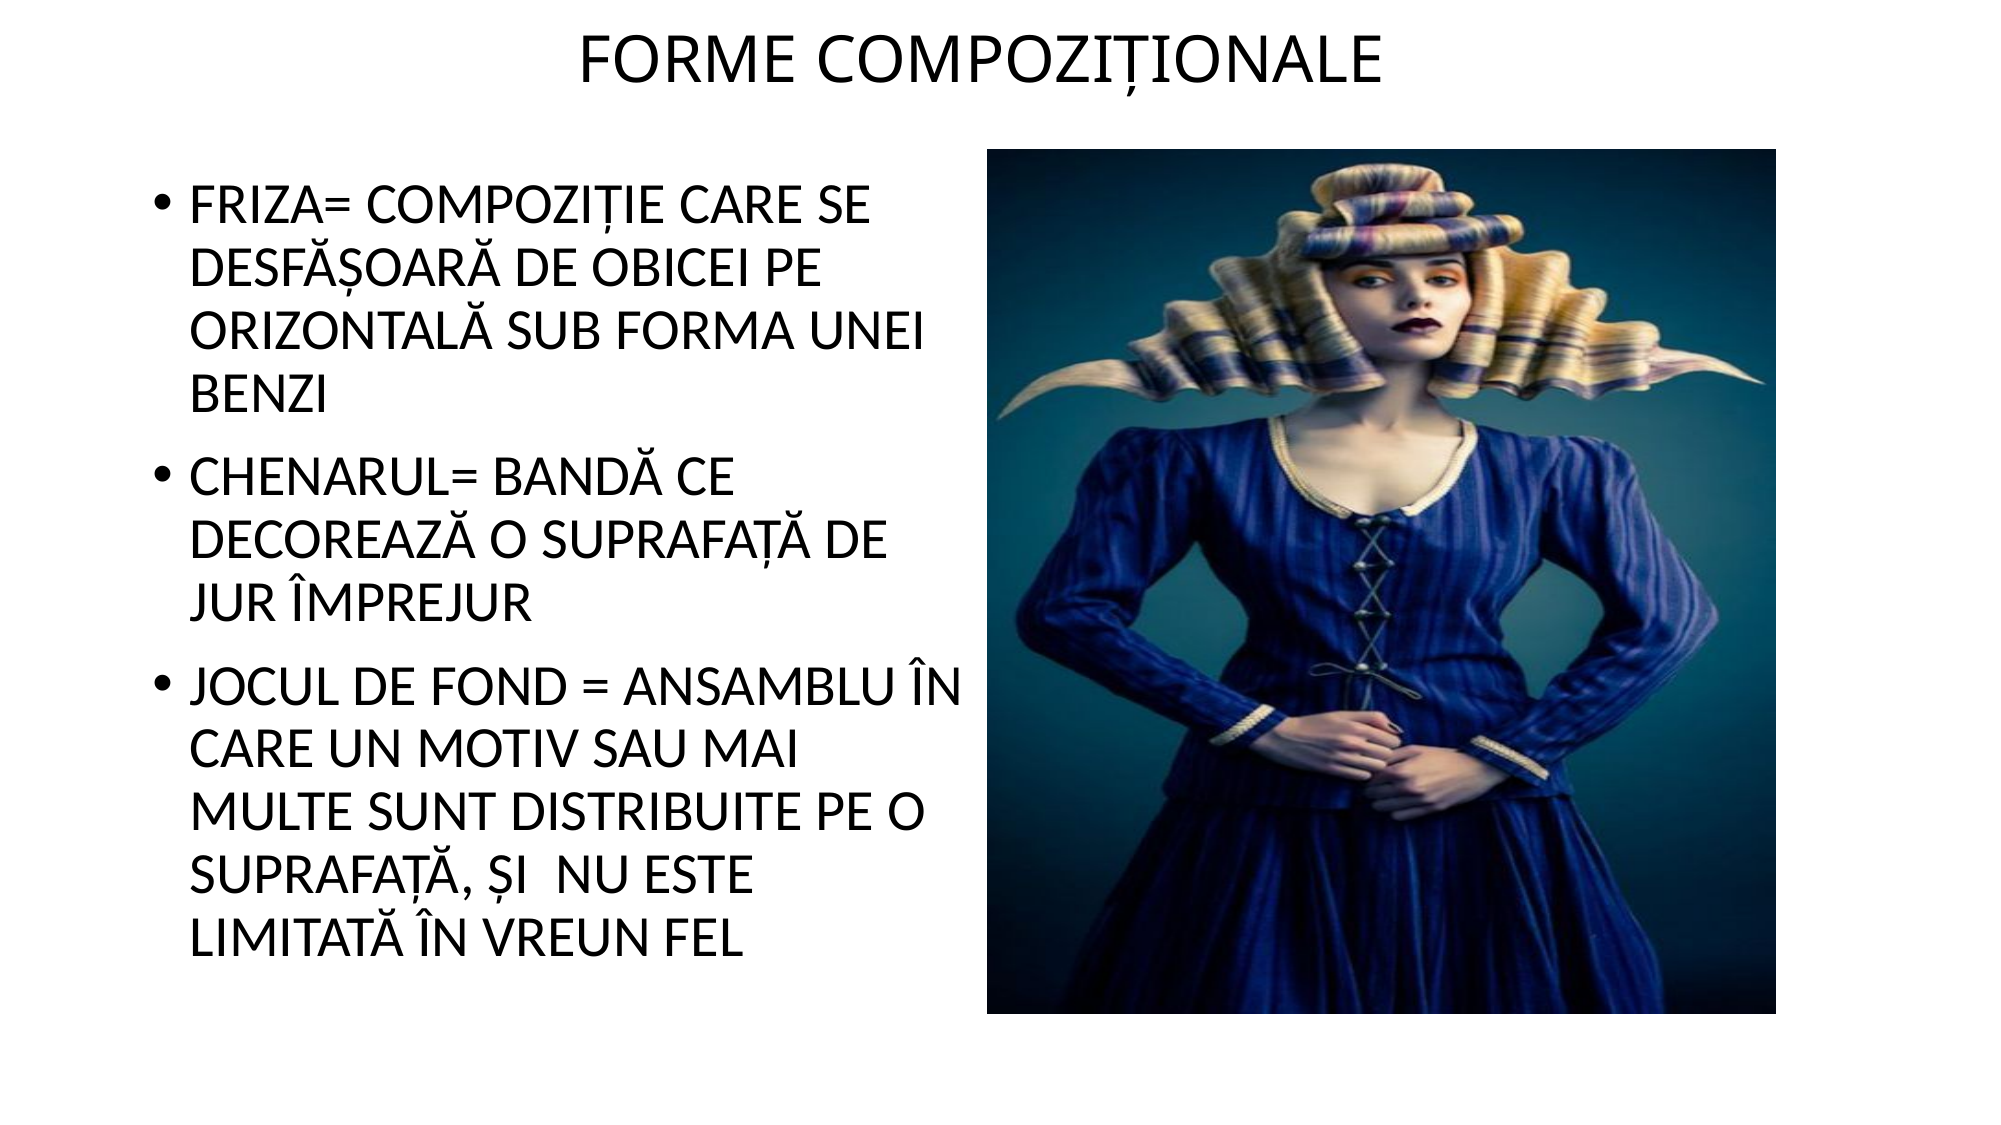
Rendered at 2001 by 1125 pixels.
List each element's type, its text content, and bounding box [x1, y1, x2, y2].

title FORME COMPOZIȚIONALE [137, 18, 1863, 105]
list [987, 149, 1776, 1014]
list FRIZA= COMPOZIȚIE CARE SE DESFĂȘOARĂ DE OBICEI PE ORIZONTALĂ SUB FORMA UNEI BENZI CHENARUL= BANDĂ CE DECOREAZĂ O SUPRAFAȚĂ DE JUR ÎMPREJUR JOCUL DE FOND = ANSAMBLU ÎN CARE UN MOTIV SAU MAI MULTE SUNT DISTRIBUITE PE O SUPRAFAȚĂ, ȘI NU ESTE LIMITATĂ ÎN VREUN FEL [137, 165, 987, 1014]
